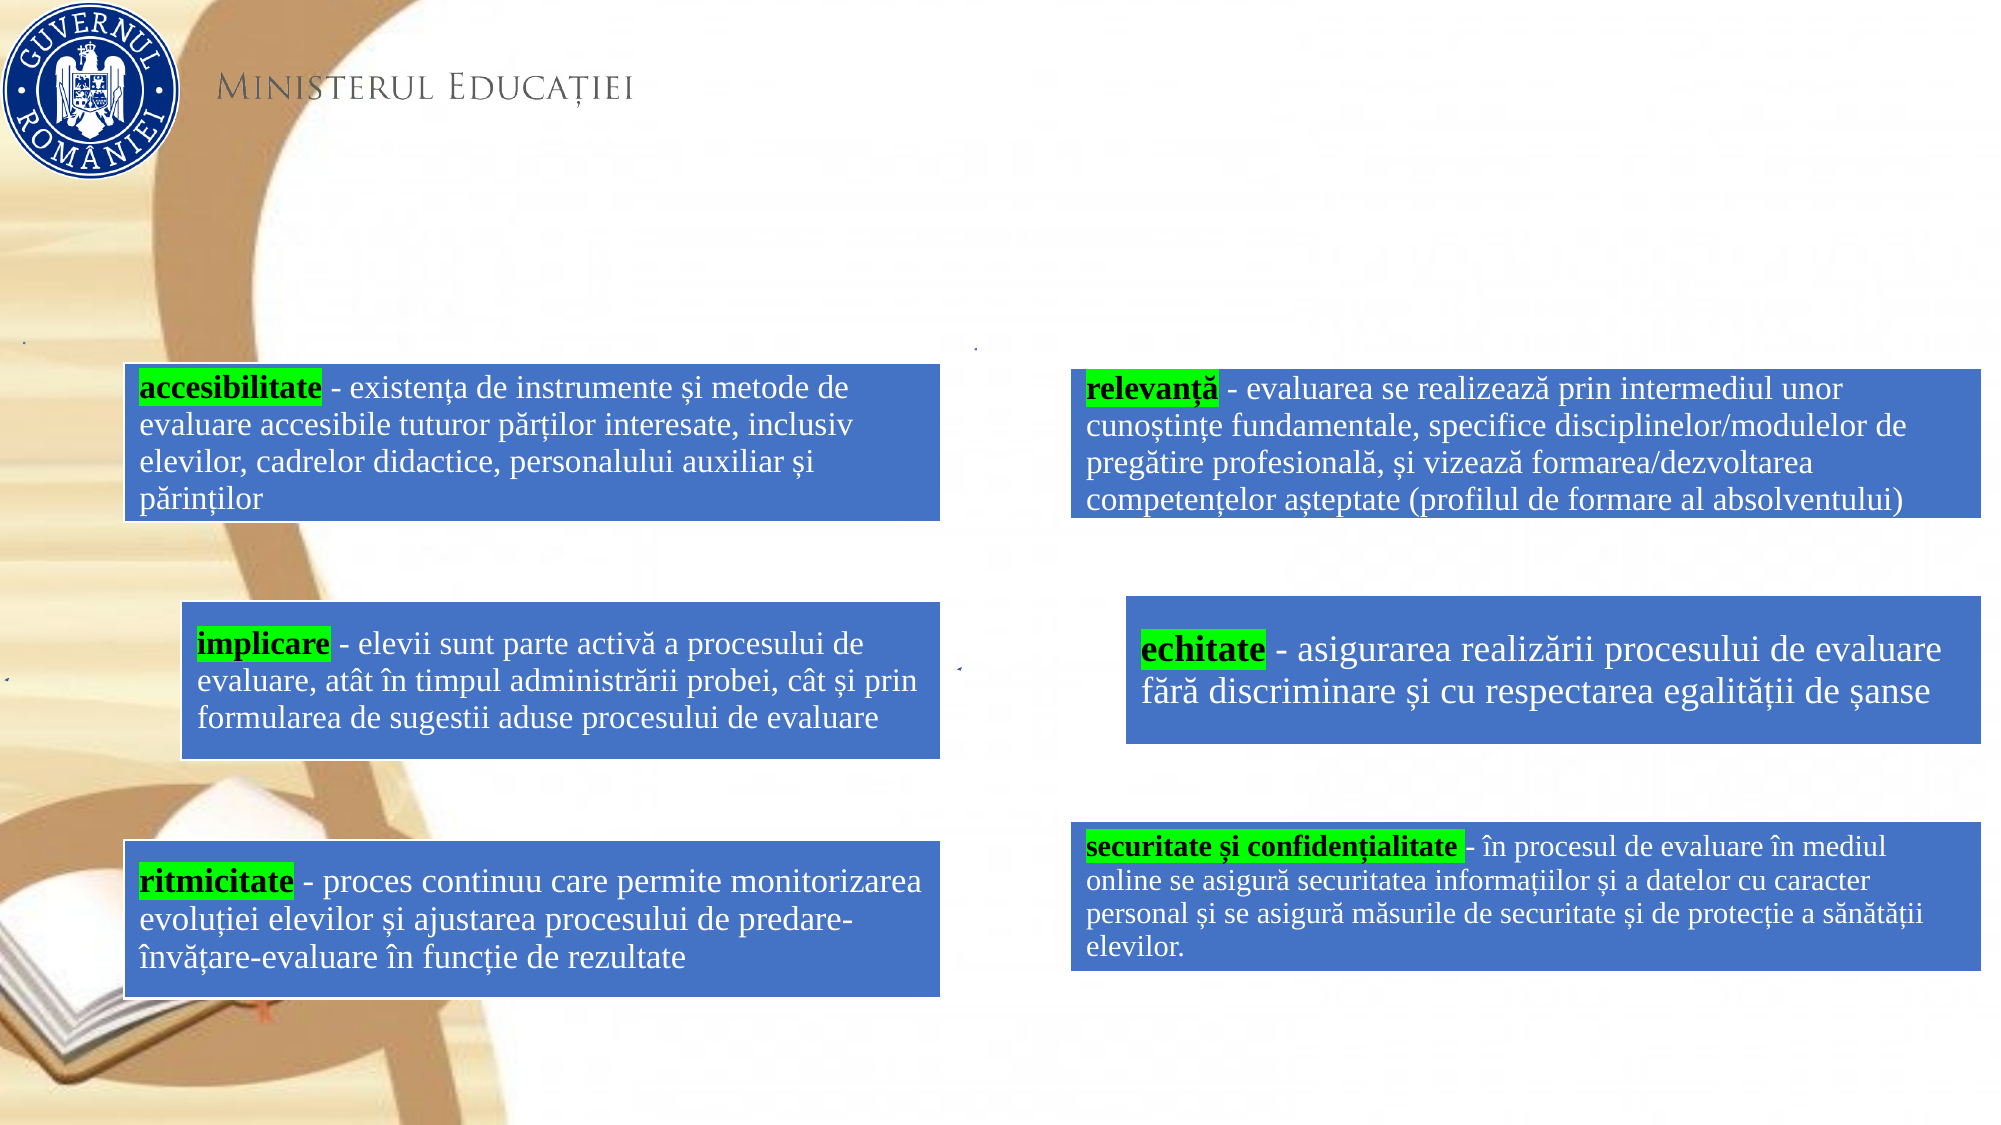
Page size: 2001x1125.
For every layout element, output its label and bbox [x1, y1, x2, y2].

text_box [954, 226, 1982, 982]
list [2, 213, 942, 1009]
picture [0, 0, 2001, 1125]
